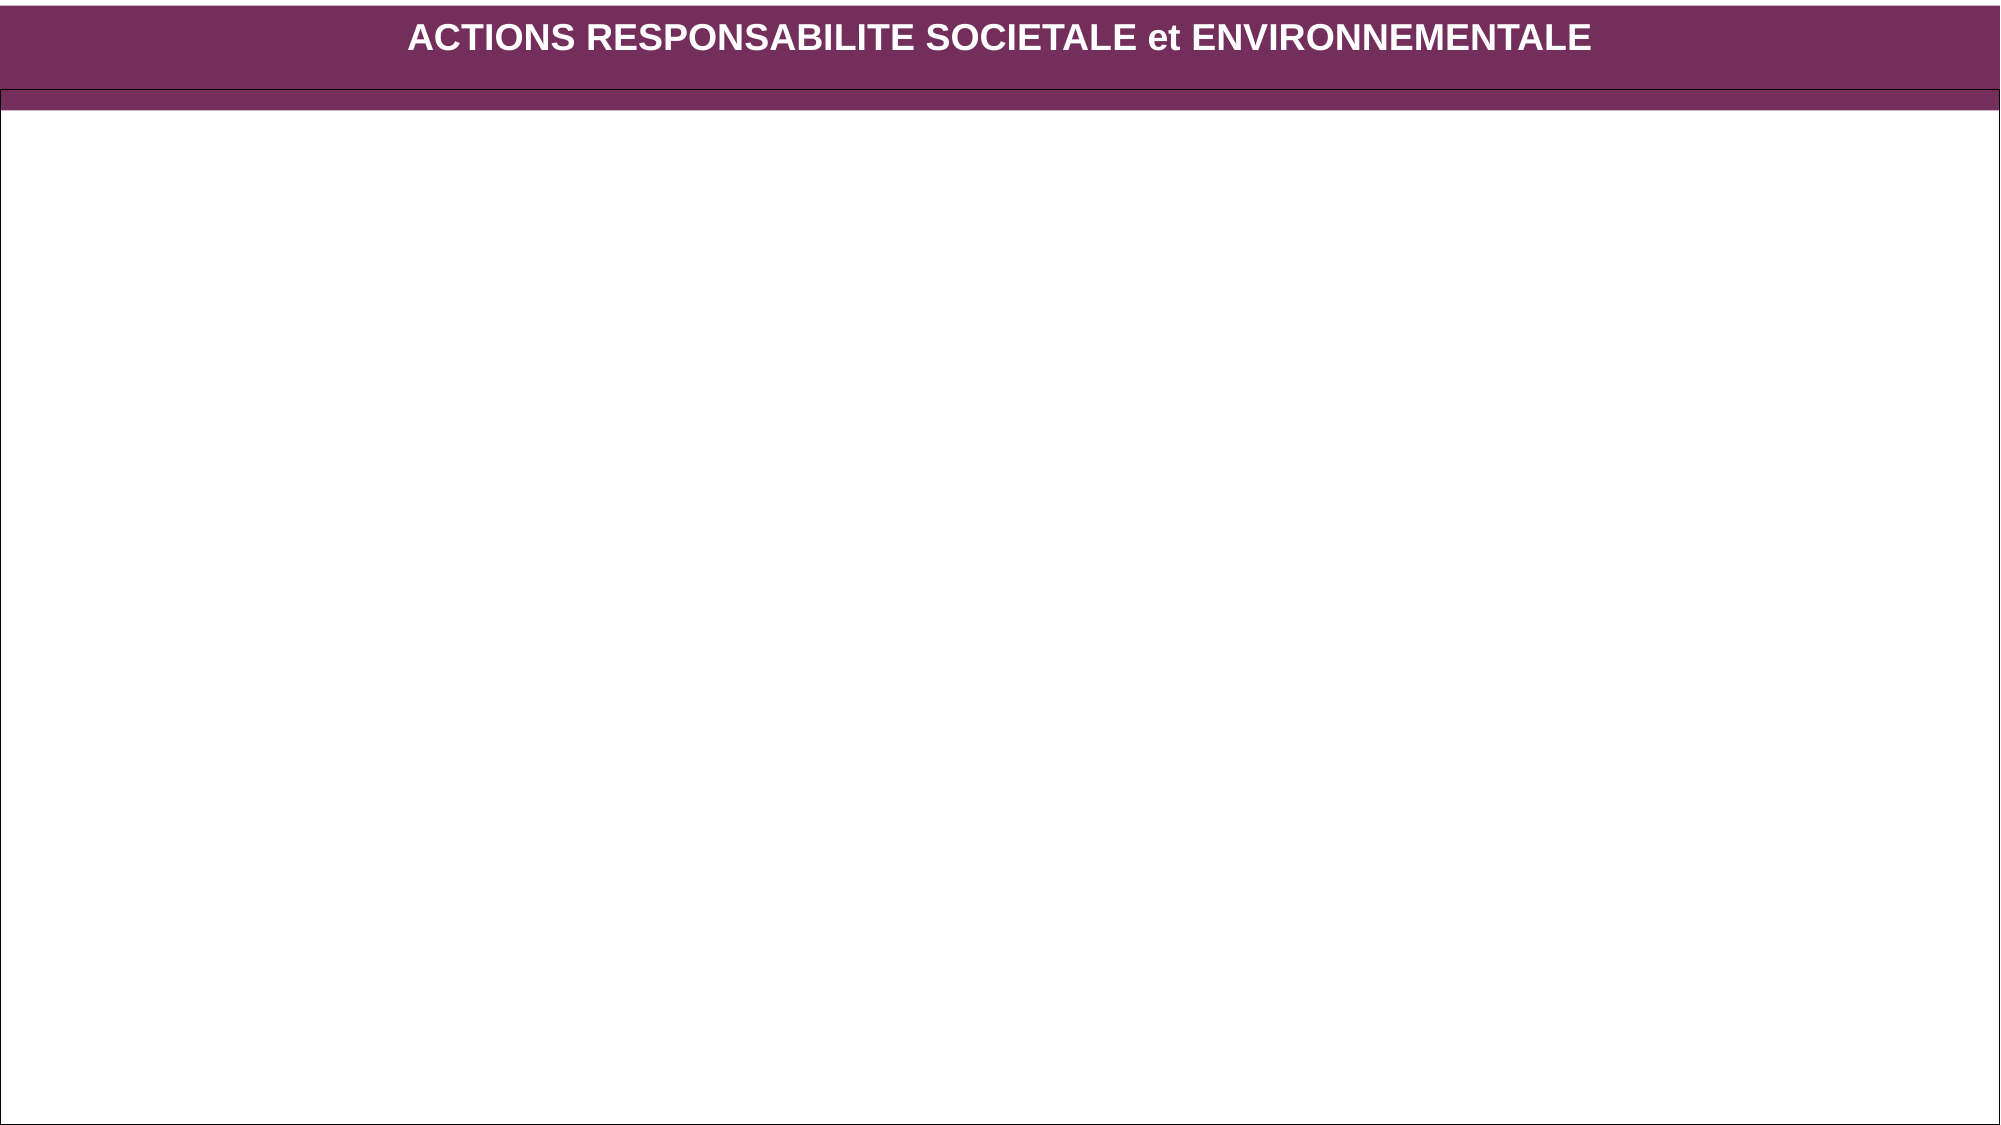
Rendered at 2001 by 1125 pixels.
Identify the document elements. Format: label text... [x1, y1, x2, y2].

text_box ACTIONS RESPONSABILITE SOCIETALE et ENVIRONNEMENTALE [0, 5, 2000, 89]
text_box [0, 89, 2000, 1125]
